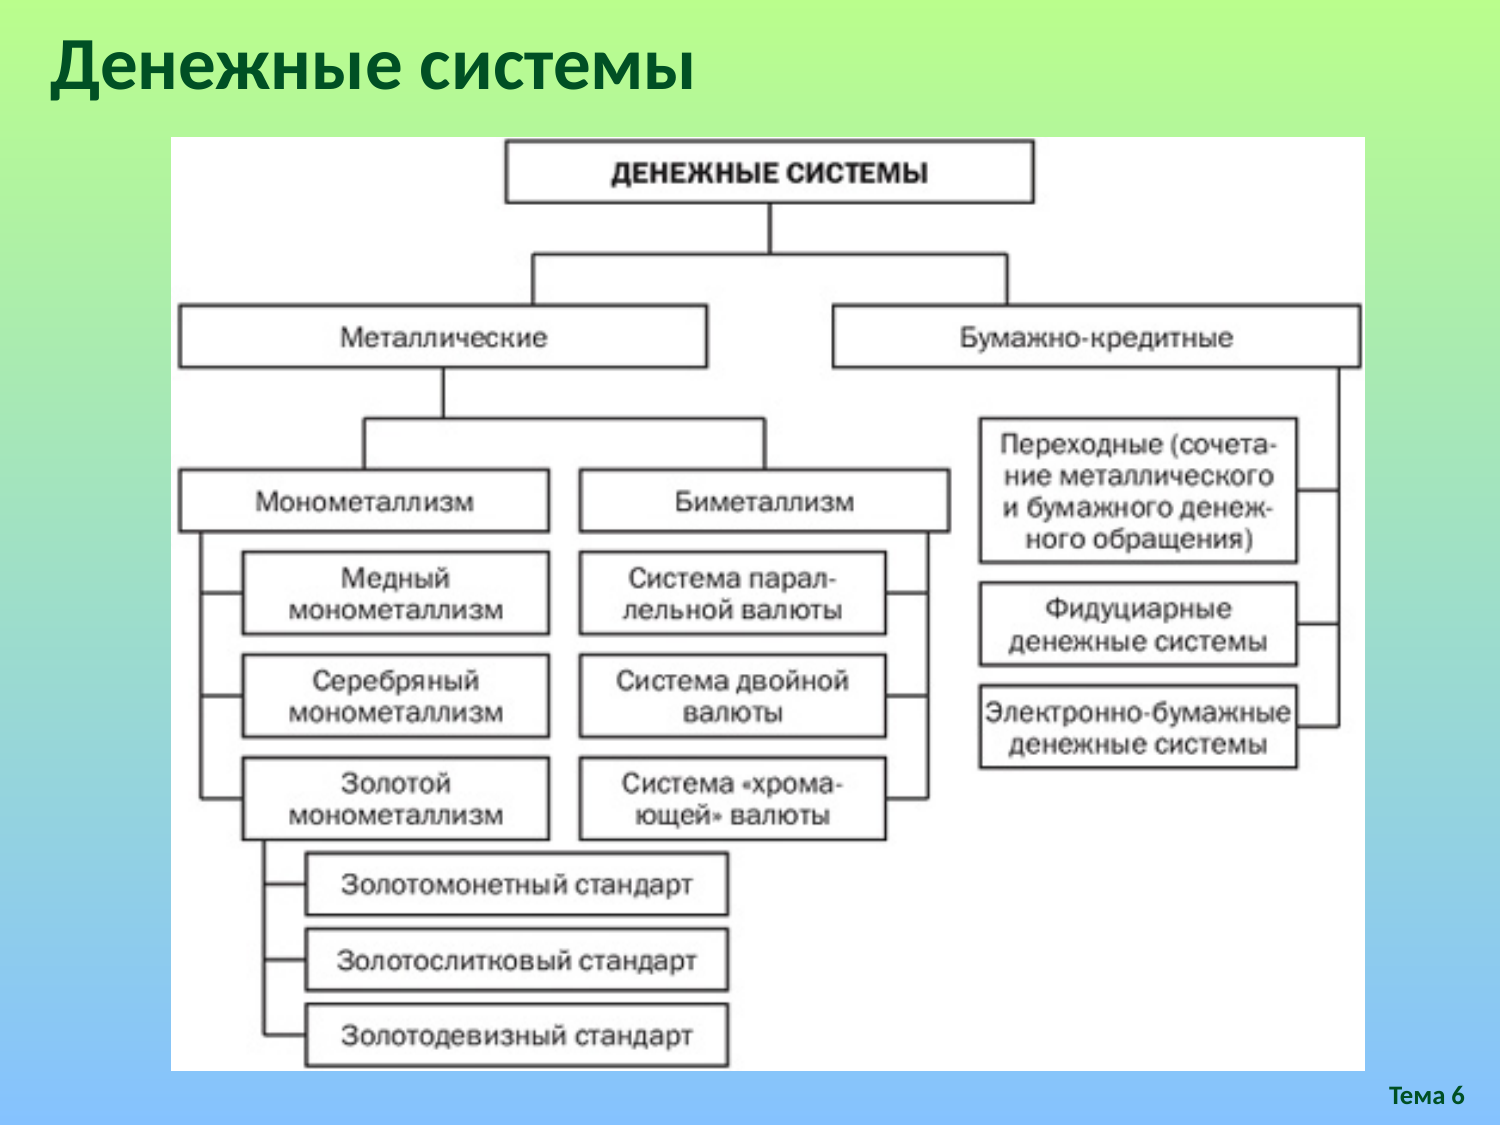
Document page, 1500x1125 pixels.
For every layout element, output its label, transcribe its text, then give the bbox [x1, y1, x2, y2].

text_box Тема 6 [1374, 1070, 1495, 1118]
title Денежные системы [35, 7, 1353, 126]
picture [170, 136, 1365, 1071]
